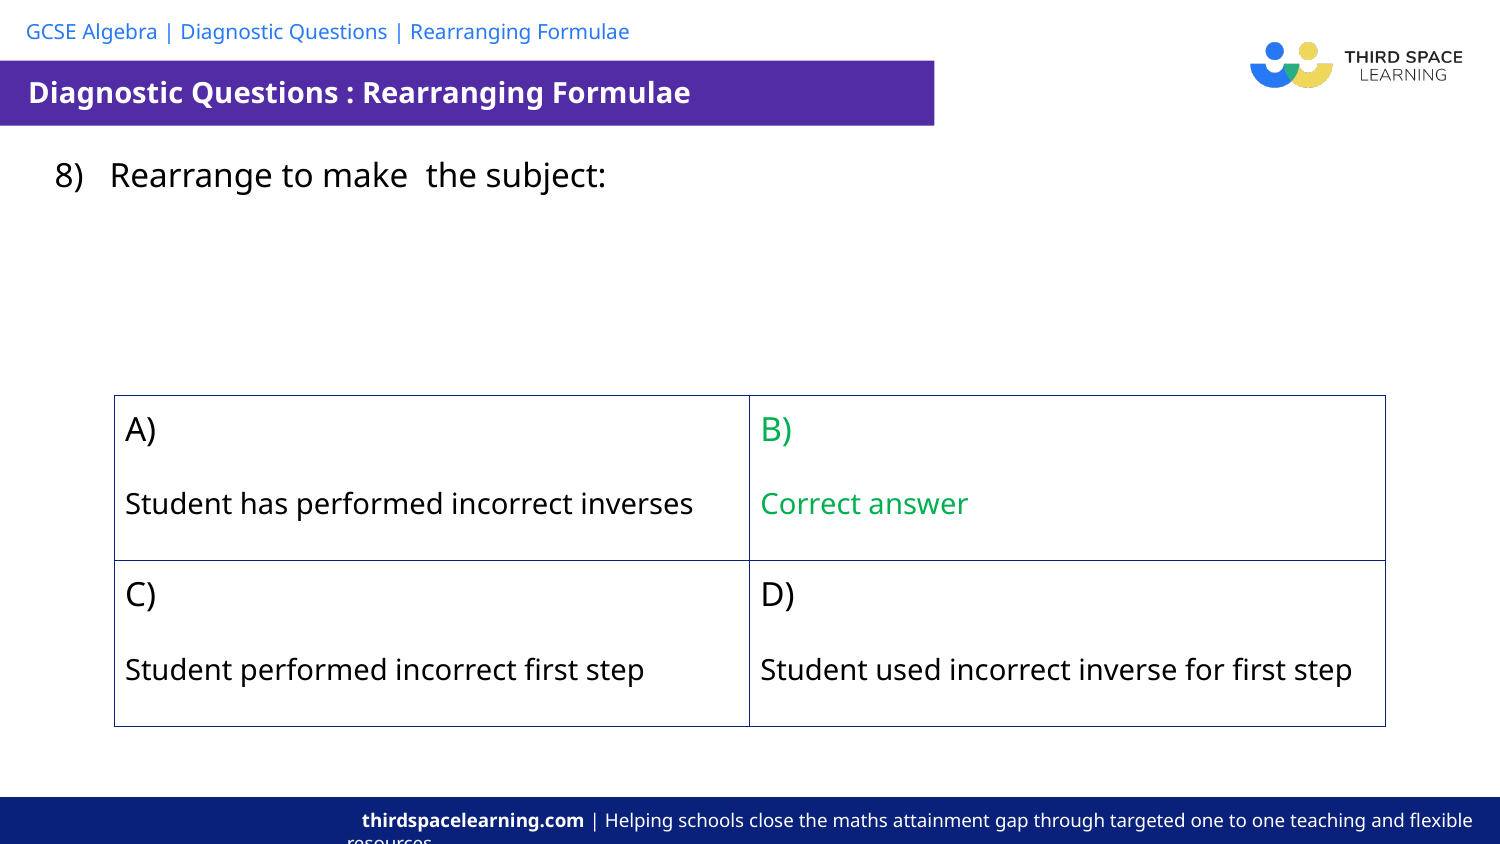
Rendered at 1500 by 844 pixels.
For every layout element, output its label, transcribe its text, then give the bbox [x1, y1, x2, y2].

picture [1250, 33, 1465, 99]
text_box Diagnostic Questions : Rearranging Formulae [13, 59, 792, 125]
